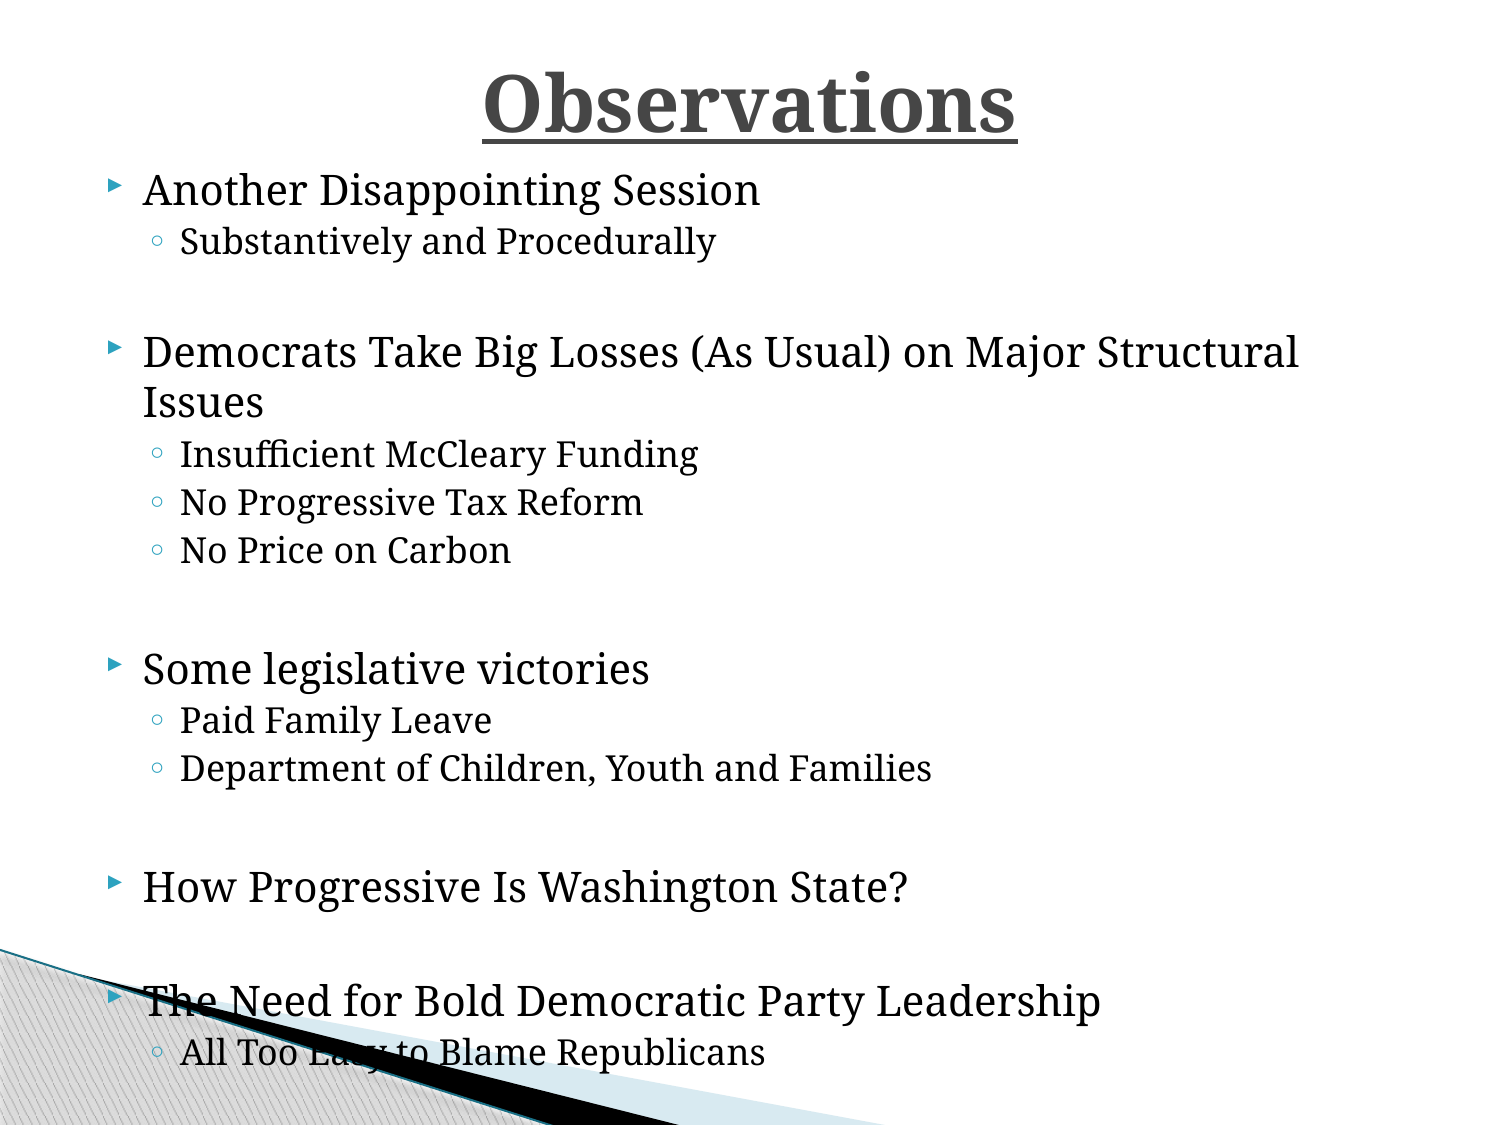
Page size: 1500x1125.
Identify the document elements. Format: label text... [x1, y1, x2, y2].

title Observations [75, 45, 1425, 157]
list Another Disappointing Session Substantively and Procedurally Democrats Take Big Losses (As Usual) on Major Structural Issues Insufficient McCleary Funding No Progressive Tax Reform No Price on Carbon Some legislative victories Paid Family Leave Department of Children, Youth and Families How Progressive Is Washington State? The Need for Bold Democratic Party Leadership All Too Easy to Blame Republicans [75, 157, 1425, 1090]
